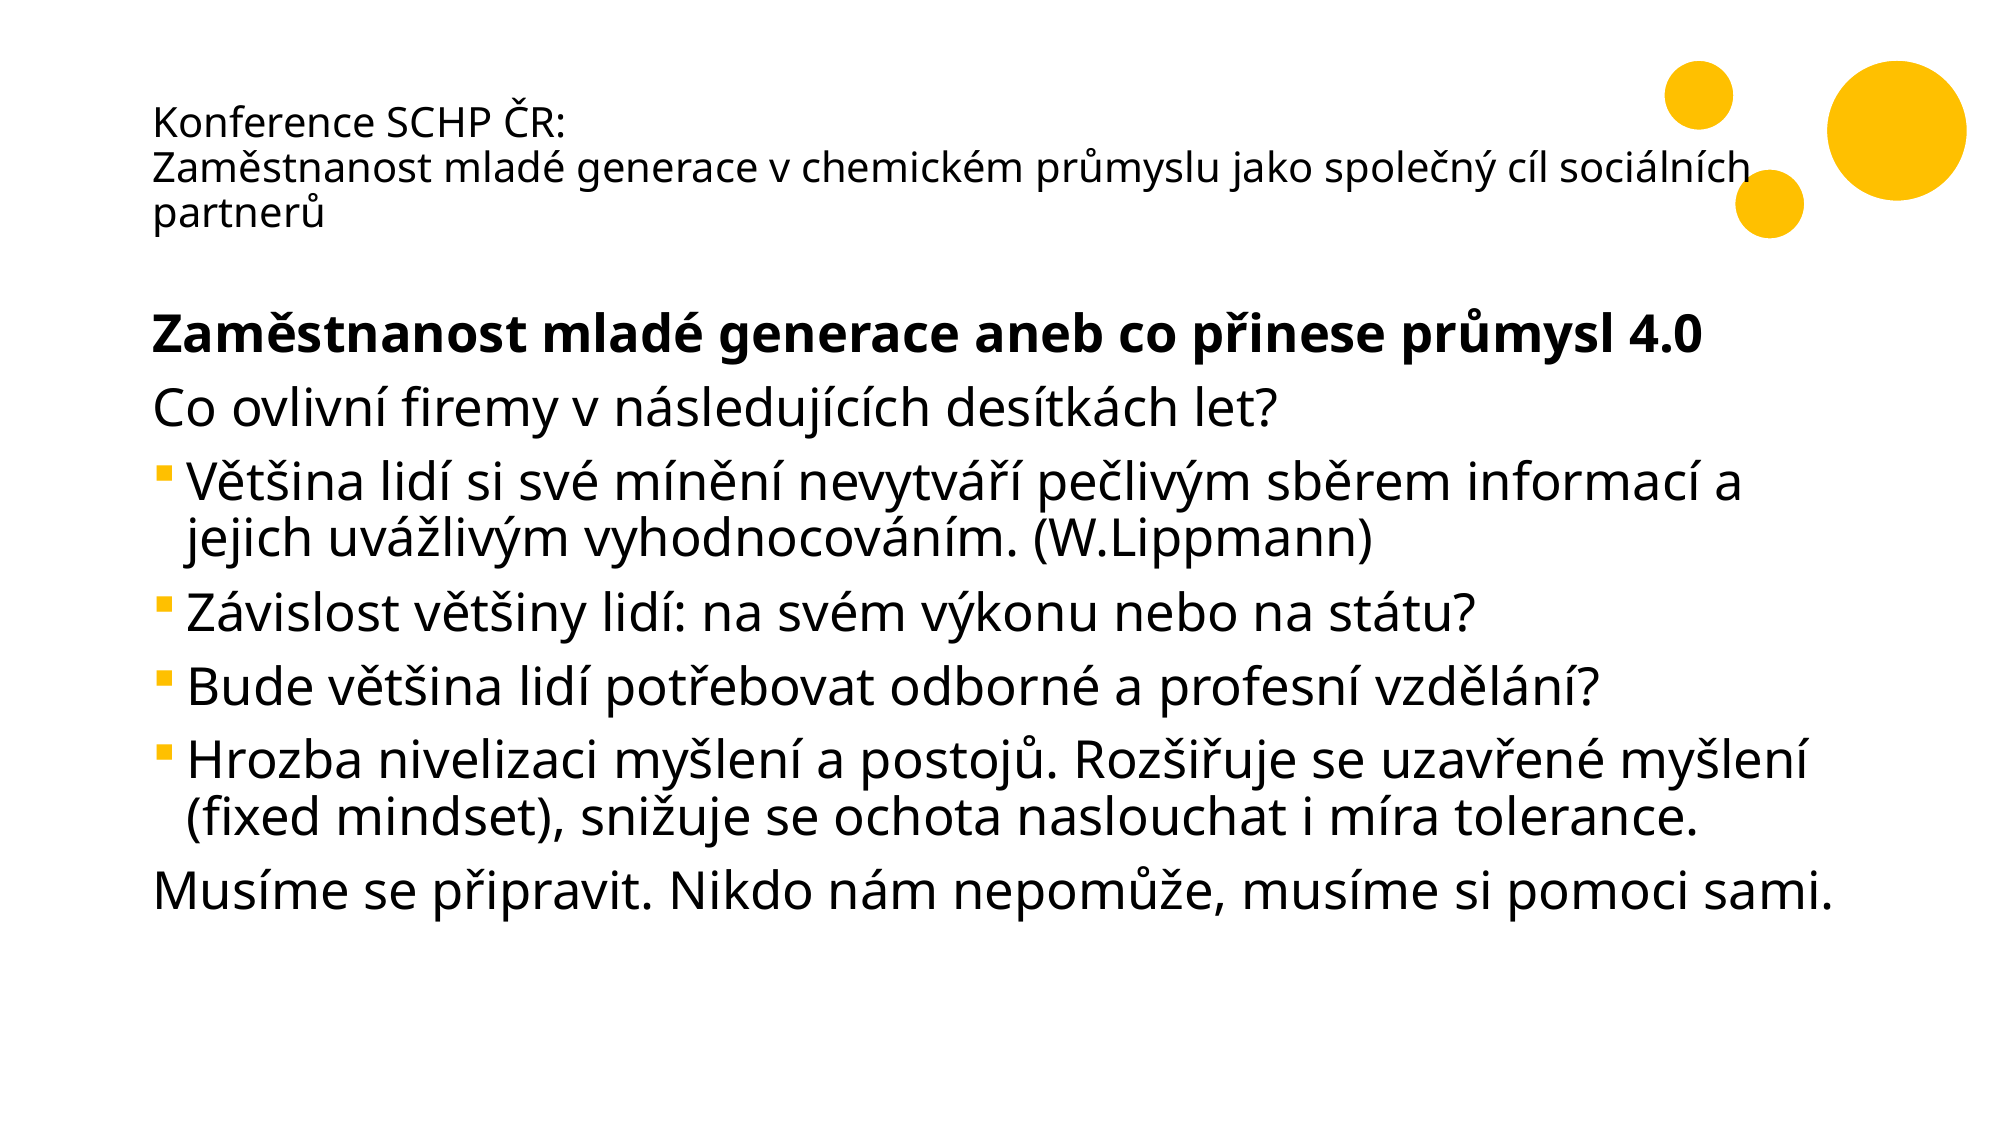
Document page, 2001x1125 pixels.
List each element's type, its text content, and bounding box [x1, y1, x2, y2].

list Zaměstnanost mladé generace aneb co přinese průmysl 4.0 Co ovlivní firemy v následujících desítkách let? Většina lidí si své mínění nevytváří pečlivým sběrem informací a jejich uvážlivým vyhodnocováním. (W.Lippmann) Závislost většiny lidí: na svém výkonu nebo na státu? Bude většina lidí potřebovat odborné a profesní vzdělání? Hrozba nivelizaci myšlení a postojů. Rozšiřuje se uzavřené myšlení (fixed mindset), snižuje se ochota naslouchat i míra tolerance. Musíme se připravit. Nikdo nám nepomůže, musíme si pomoci sami. [137, 299, 1863, 1014]
title Konference SCHP ČR: Zaměstnanost mladé generace v chemickém průmyslu jako společný cíl sociálních partnerů [137, 59, 1863, 278]
